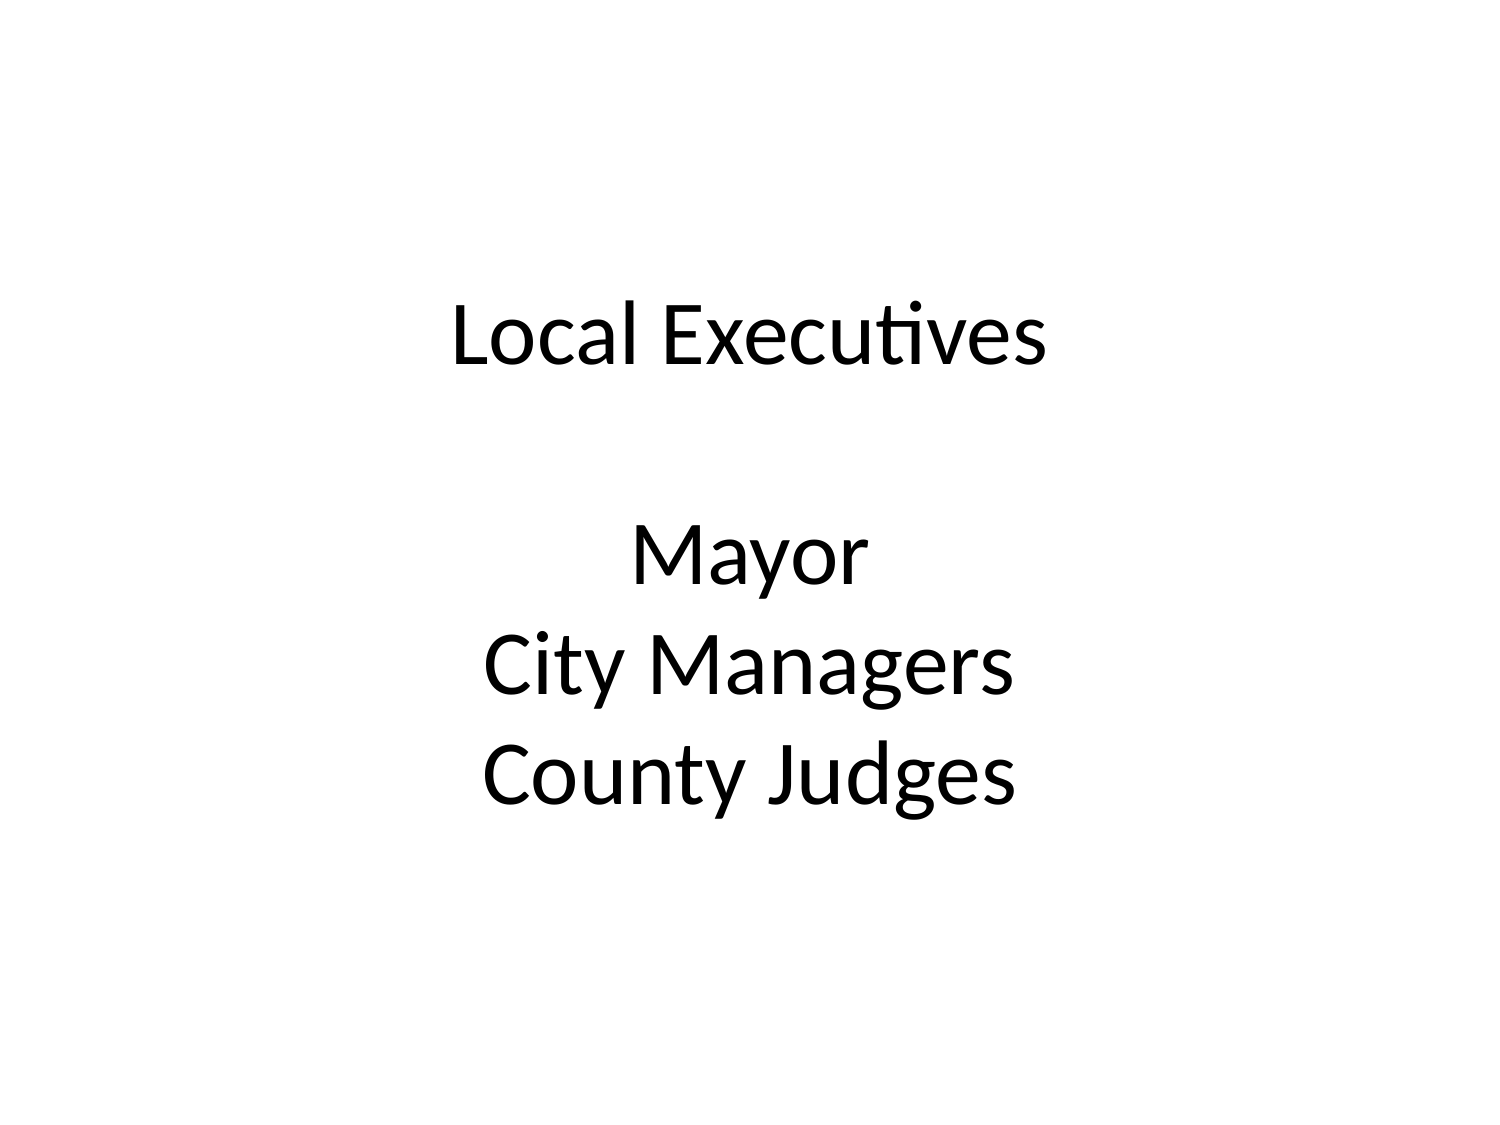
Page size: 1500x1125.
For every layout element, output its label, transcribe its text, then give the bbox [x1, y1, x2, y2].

title Local Executives Mayor City Managers County Judges [74, 44, 1426, 1051]
